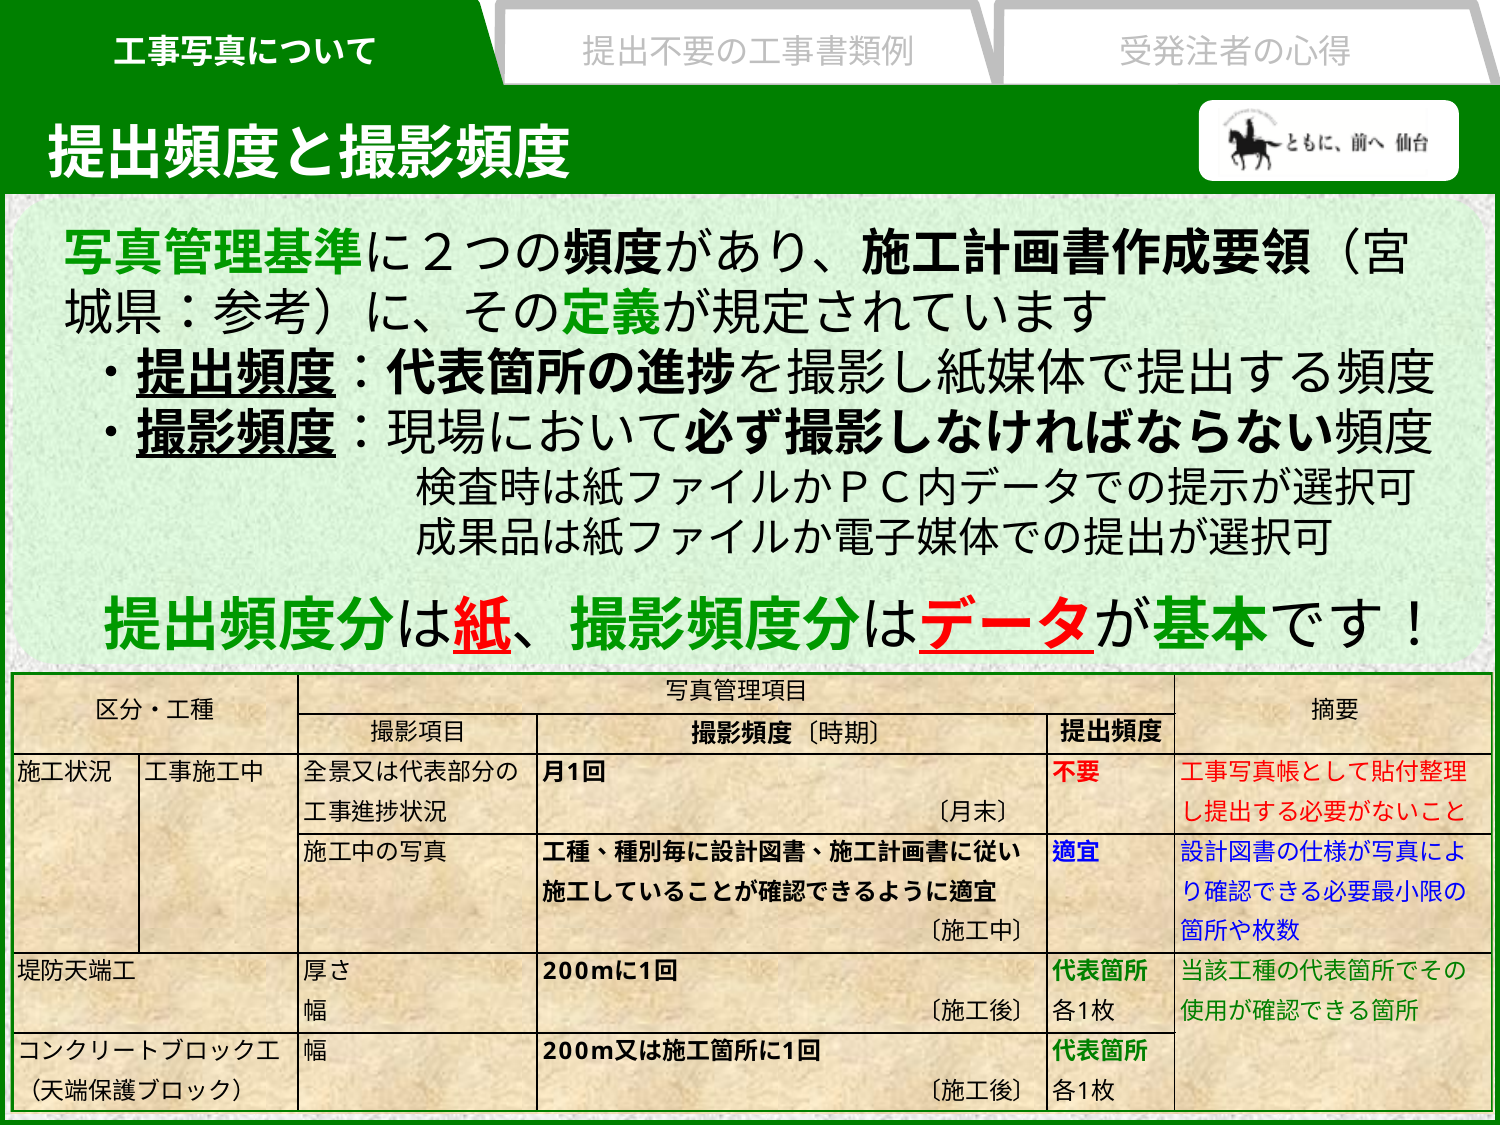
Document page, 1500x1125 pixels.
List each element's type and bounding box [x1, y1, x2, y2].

text_box [0, 3, 1500, 1125]
text_box [10, 671, 1495, 1114]
